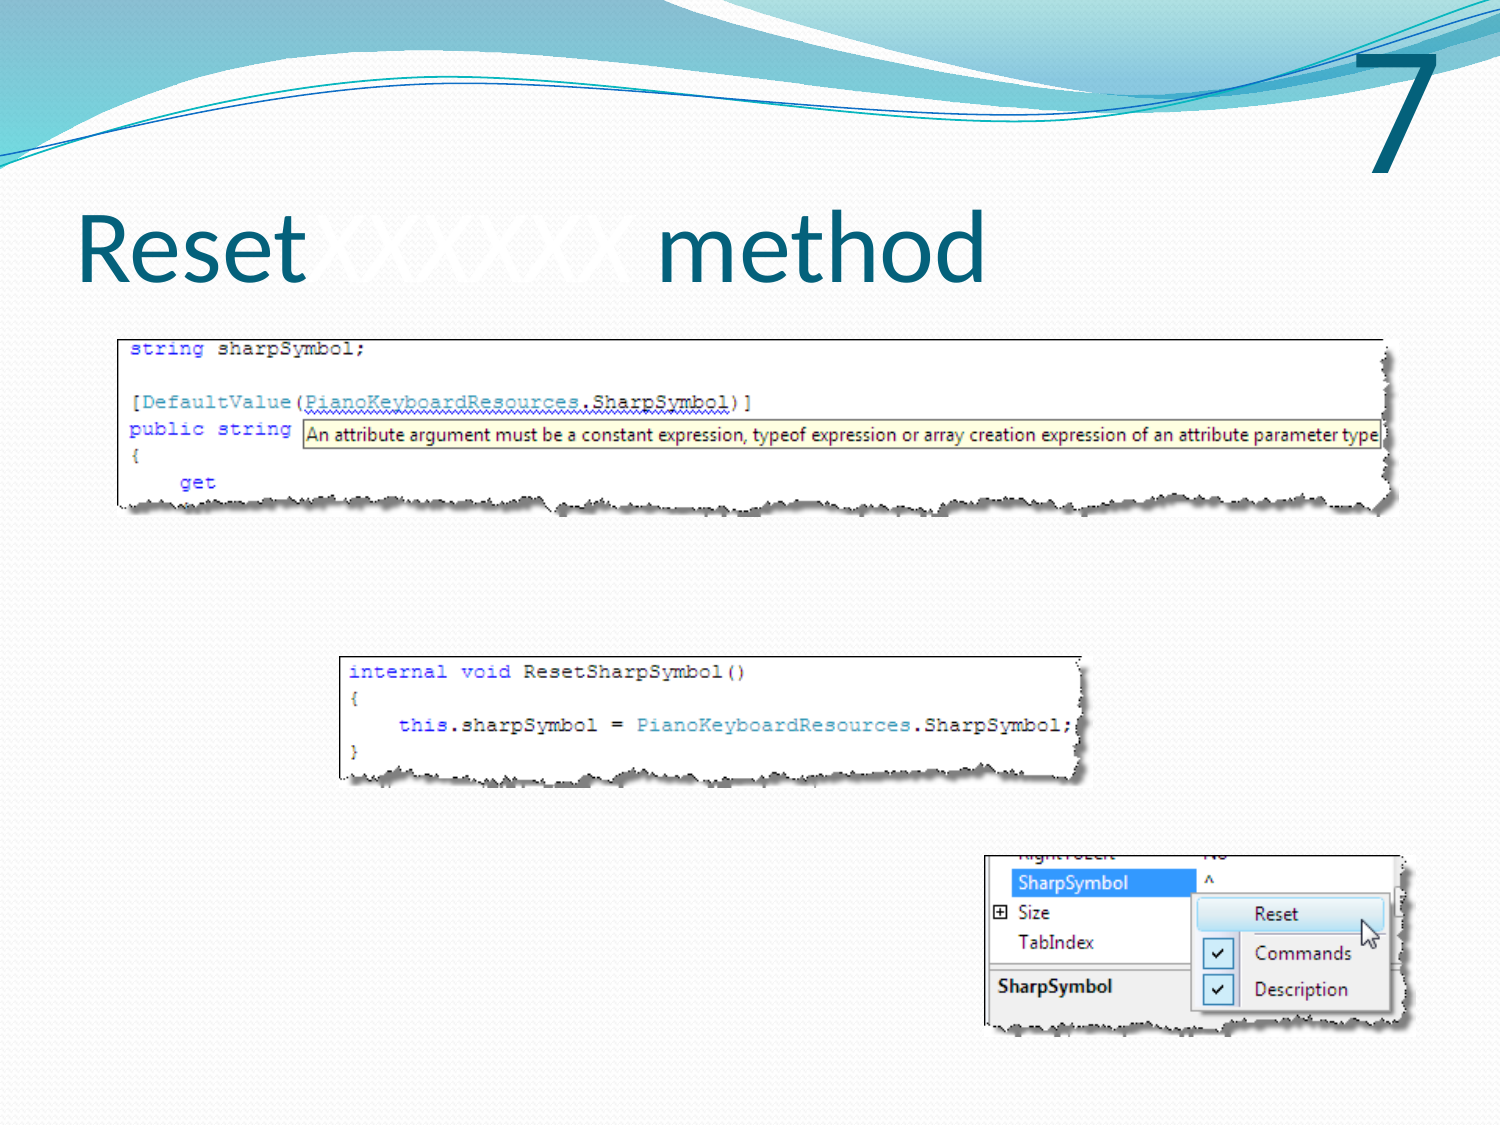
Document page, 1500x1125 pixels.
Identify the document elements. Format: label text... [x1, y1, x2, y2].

title ResetXXXXXX method [75, 115, 1425, 303]
picture [984, 855, 1416, 1037]
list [116, 339, 1399, 517]
picture [339, 655, 1094, 788]
text_box 7 [1334, 0, 1460, 215]
